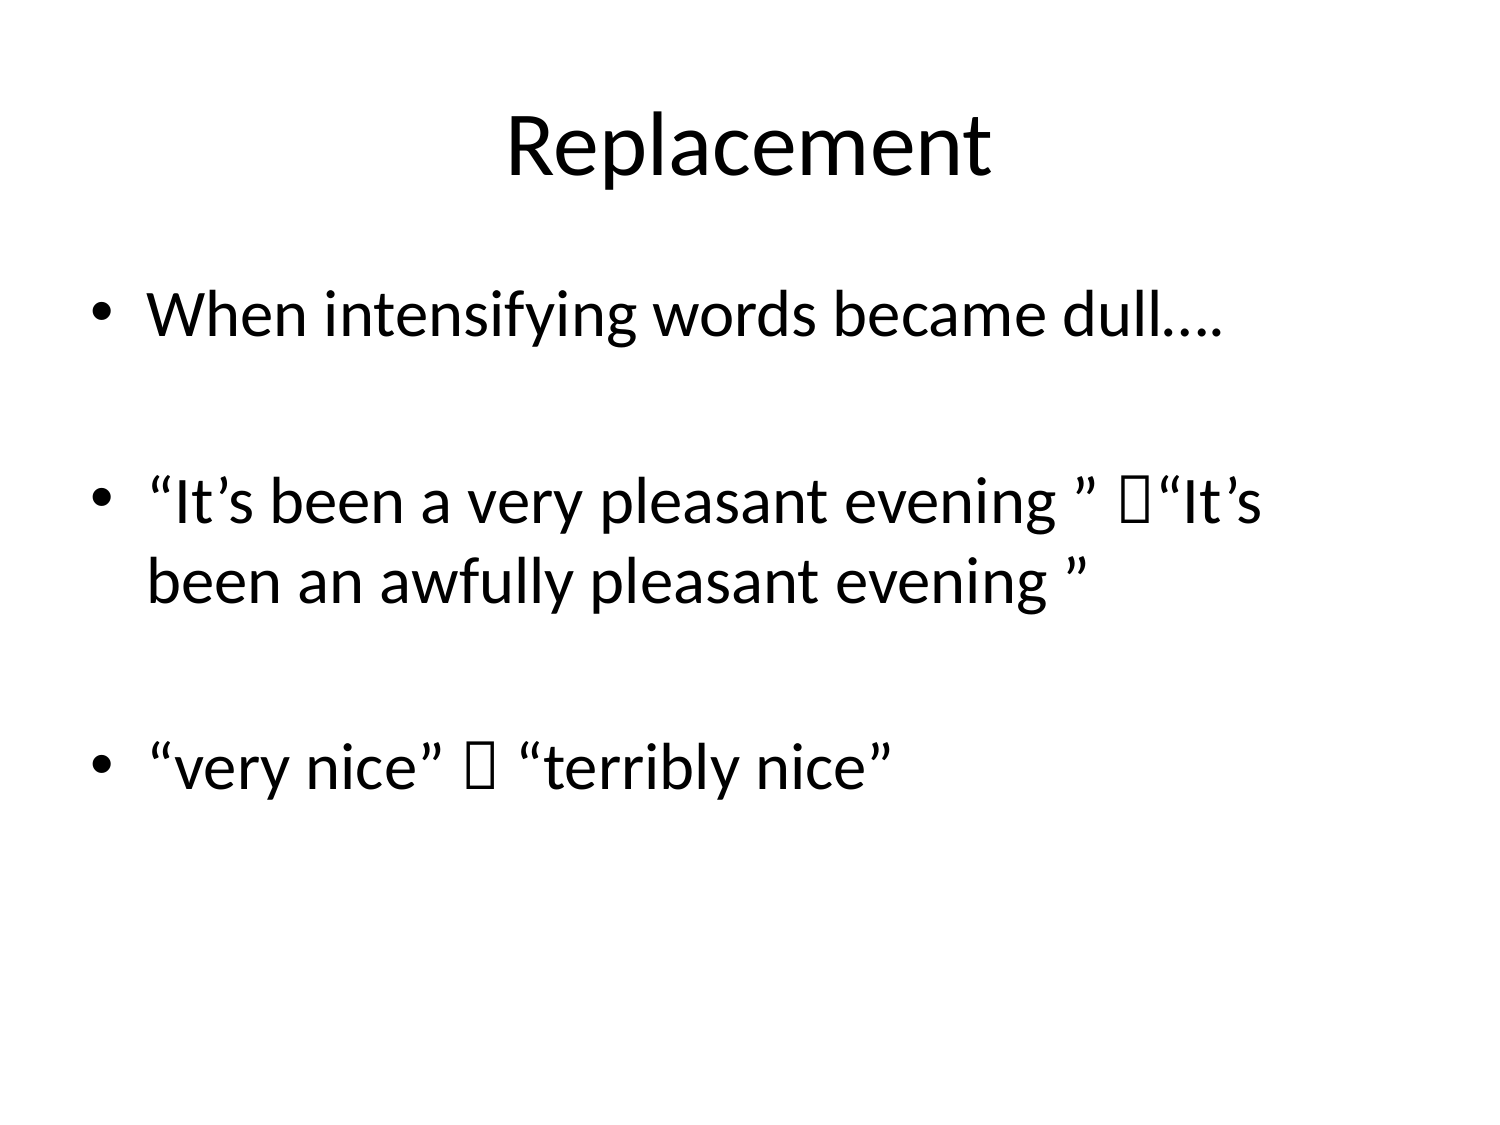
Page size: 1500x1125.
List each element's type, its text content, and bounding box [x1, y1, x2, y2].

title Replacement [75, 45, 1425, 233]
list When intensifying words became dull…. “It’s been a very pleasant evening ” “It’s been an awfully pleasant evening ” “very nice”  “terribly nice” [75, 262, 1425, 1005]
